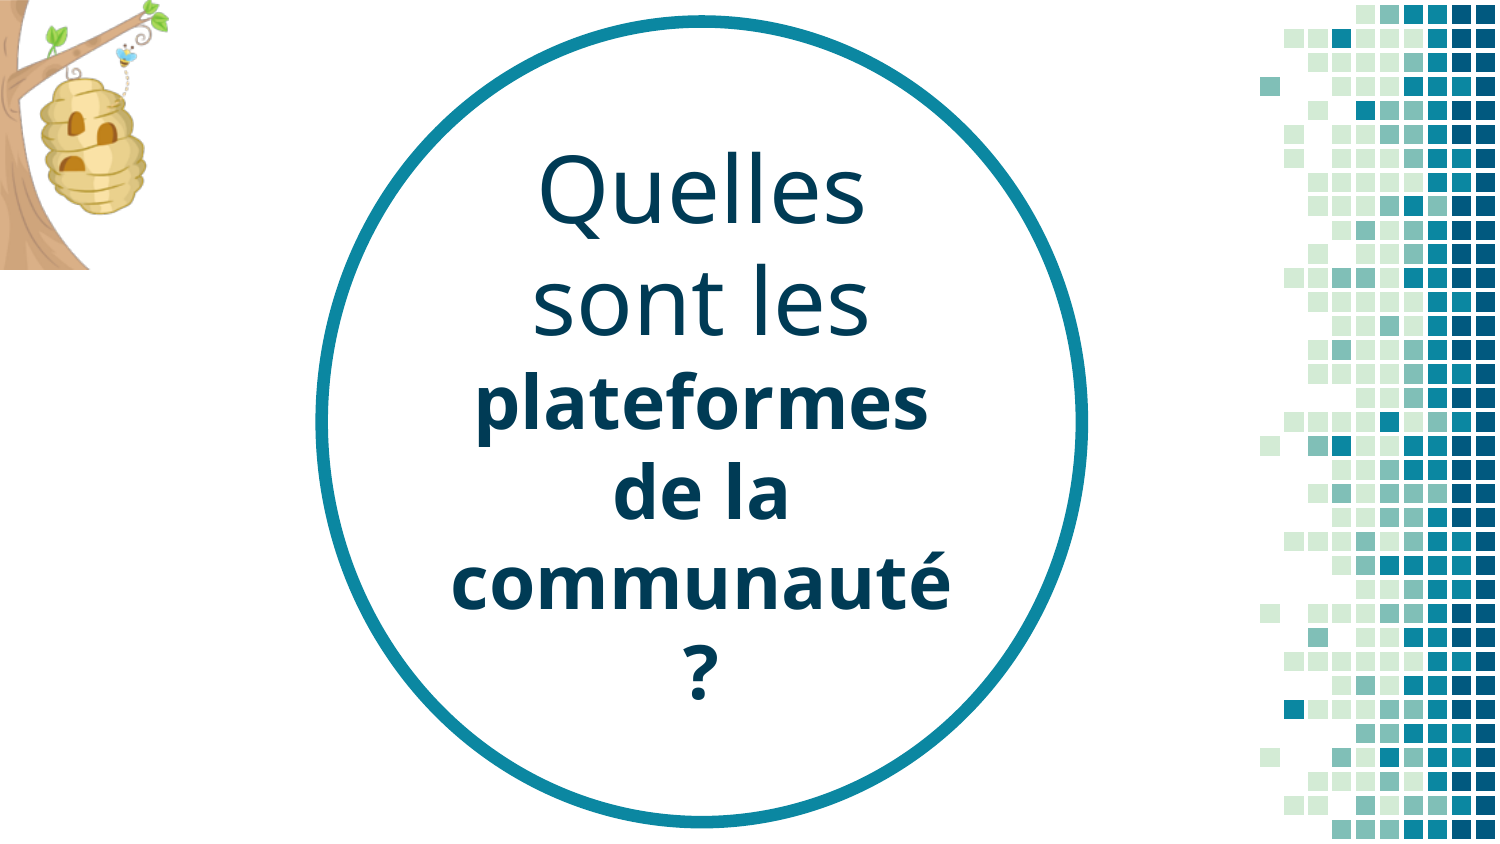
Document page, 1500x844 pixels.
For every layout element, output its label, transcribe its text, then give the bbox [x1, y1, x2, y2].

text_box Quelles sont les plateformes de la communauté? [321, 21, 1082, 823]
picture [0, 0, 169, 270]
title What is the Network Platform? [1001, 174, 1084, 670]
